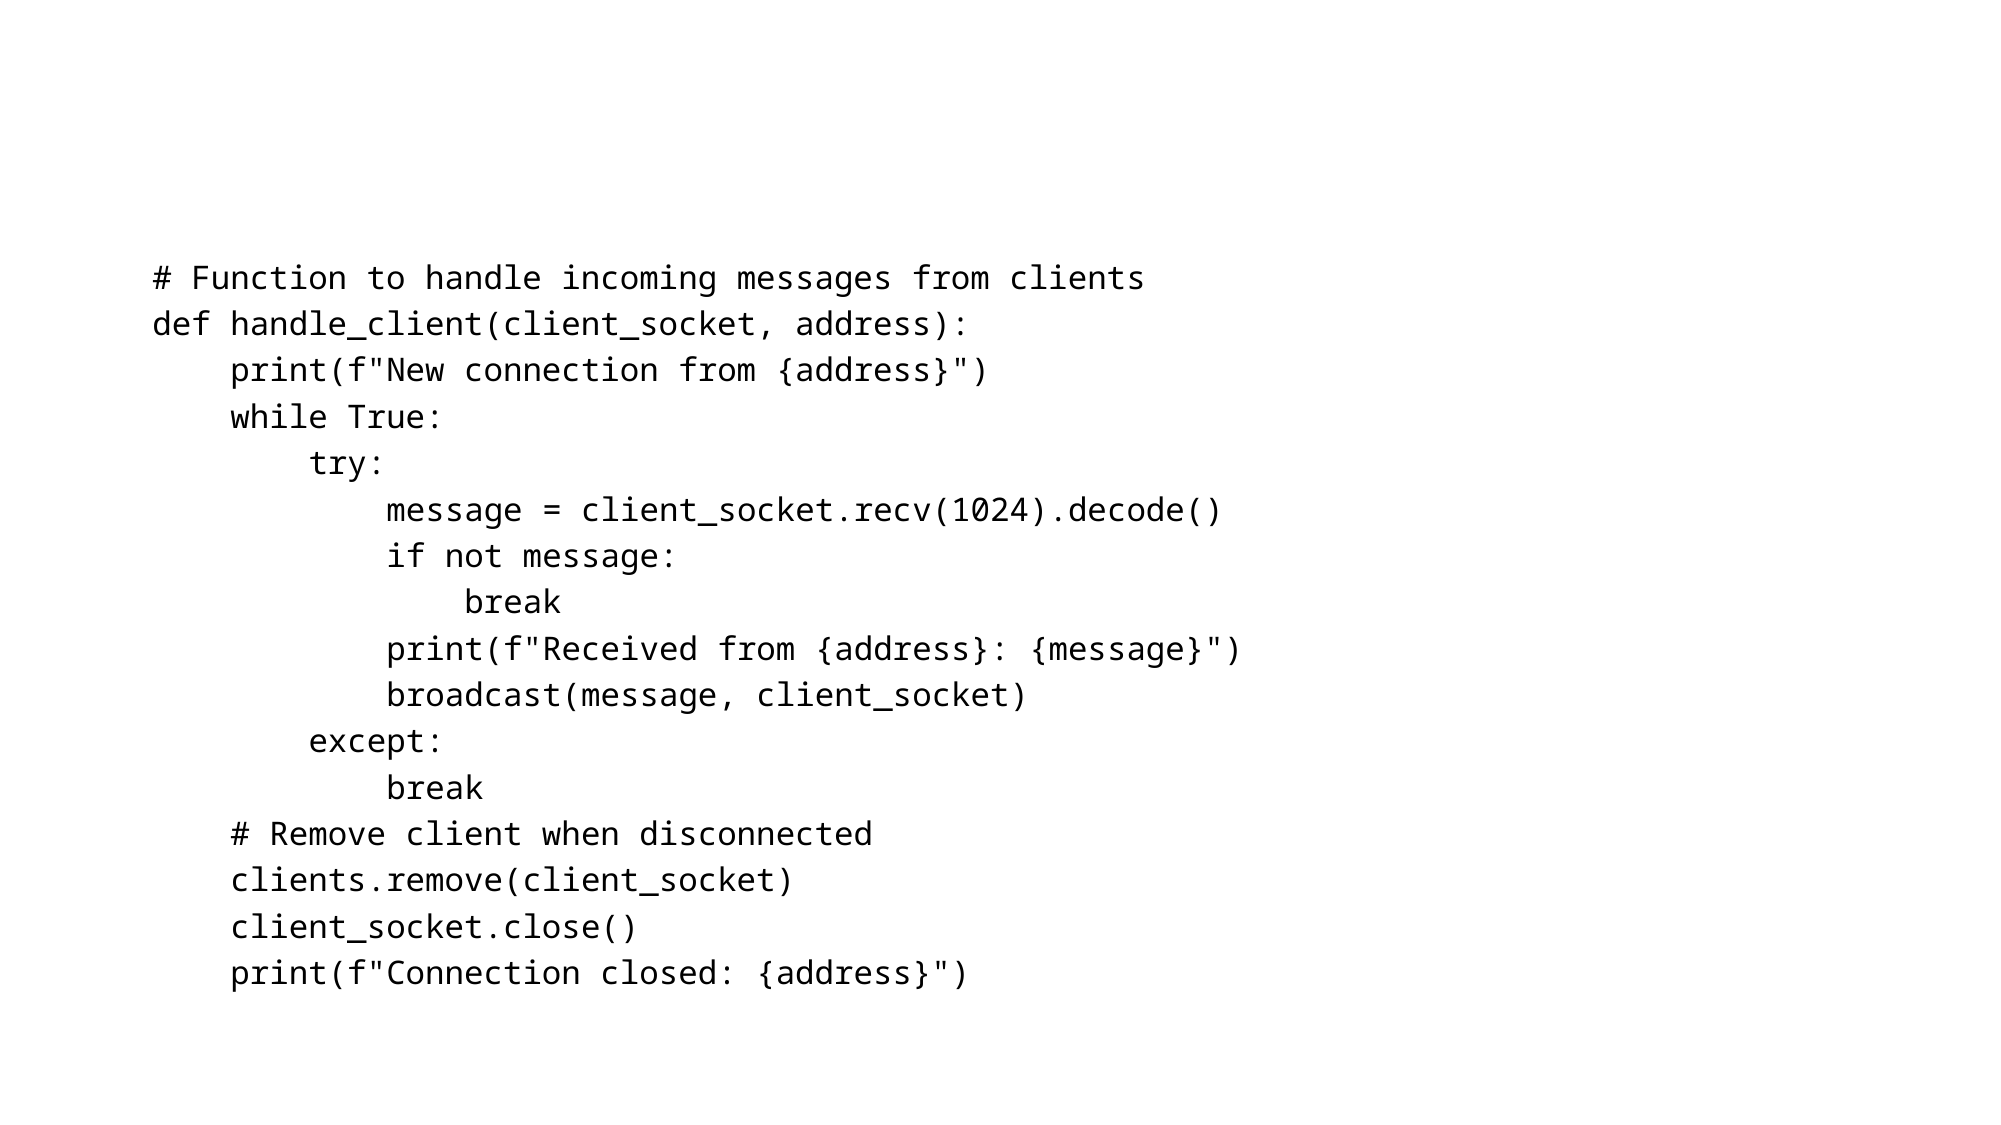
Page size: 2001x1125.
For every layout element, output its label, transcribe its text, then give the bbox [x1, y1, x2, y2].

list # Function to handle incoming messages from clients def handle_client(client_socket, address): print(f"New connection from {address}") while True: try: message = client_socket.recv(1024).decode() if not message: break print(f"Received from {address}: {message}") broadcast(message, client_socket) except: break # Remove client when disconnected clients.remove(client_socket) client_socket.close() print(f"Connection closed: {address}") [137, 253, 1863, 1014]
